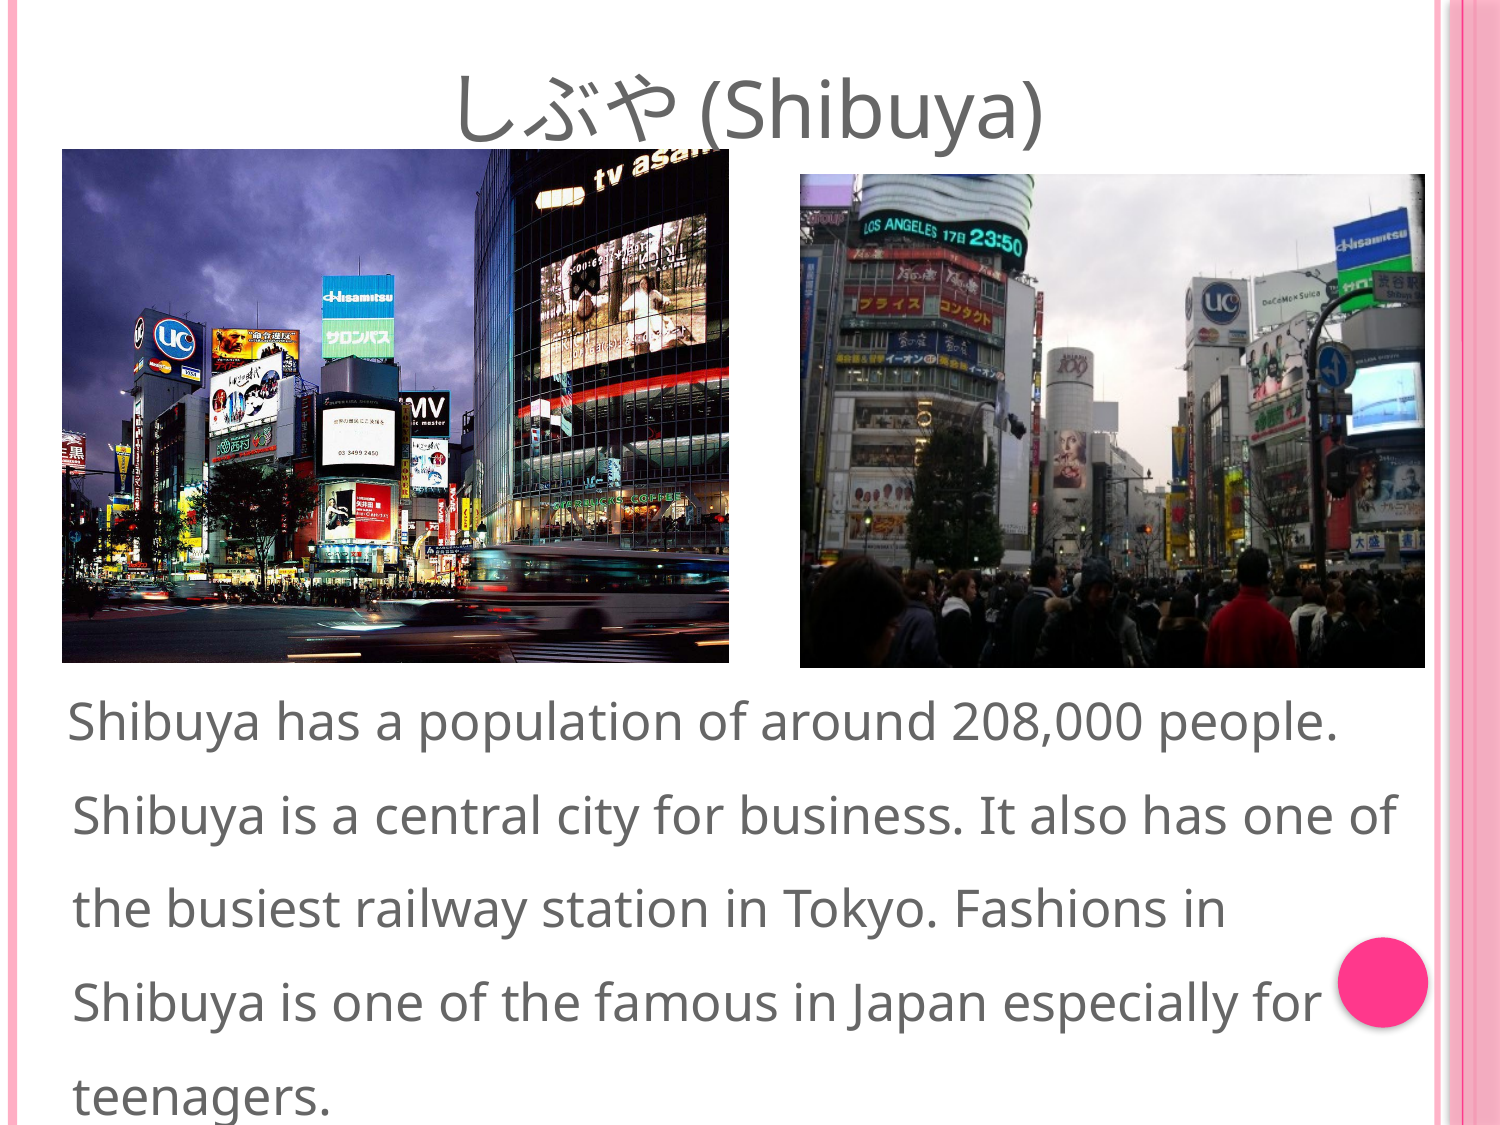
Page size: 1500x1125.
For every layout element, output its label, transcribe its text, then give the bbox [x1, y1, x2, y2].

text_box しぶや(Shibuya) [23, 0, 1464, 165]
text_box Shibuya has a population of around 208,000 people. Shibuya is a central city for business. It also has one of the busiest railway station in Tokyo. Fashions in Shibuya is one of the famous in Japan especially for teenagers. [10, 648, 1452, 1125]
picture [799, 174, 1426, 669]
picture [61, 149, 729, 663]
